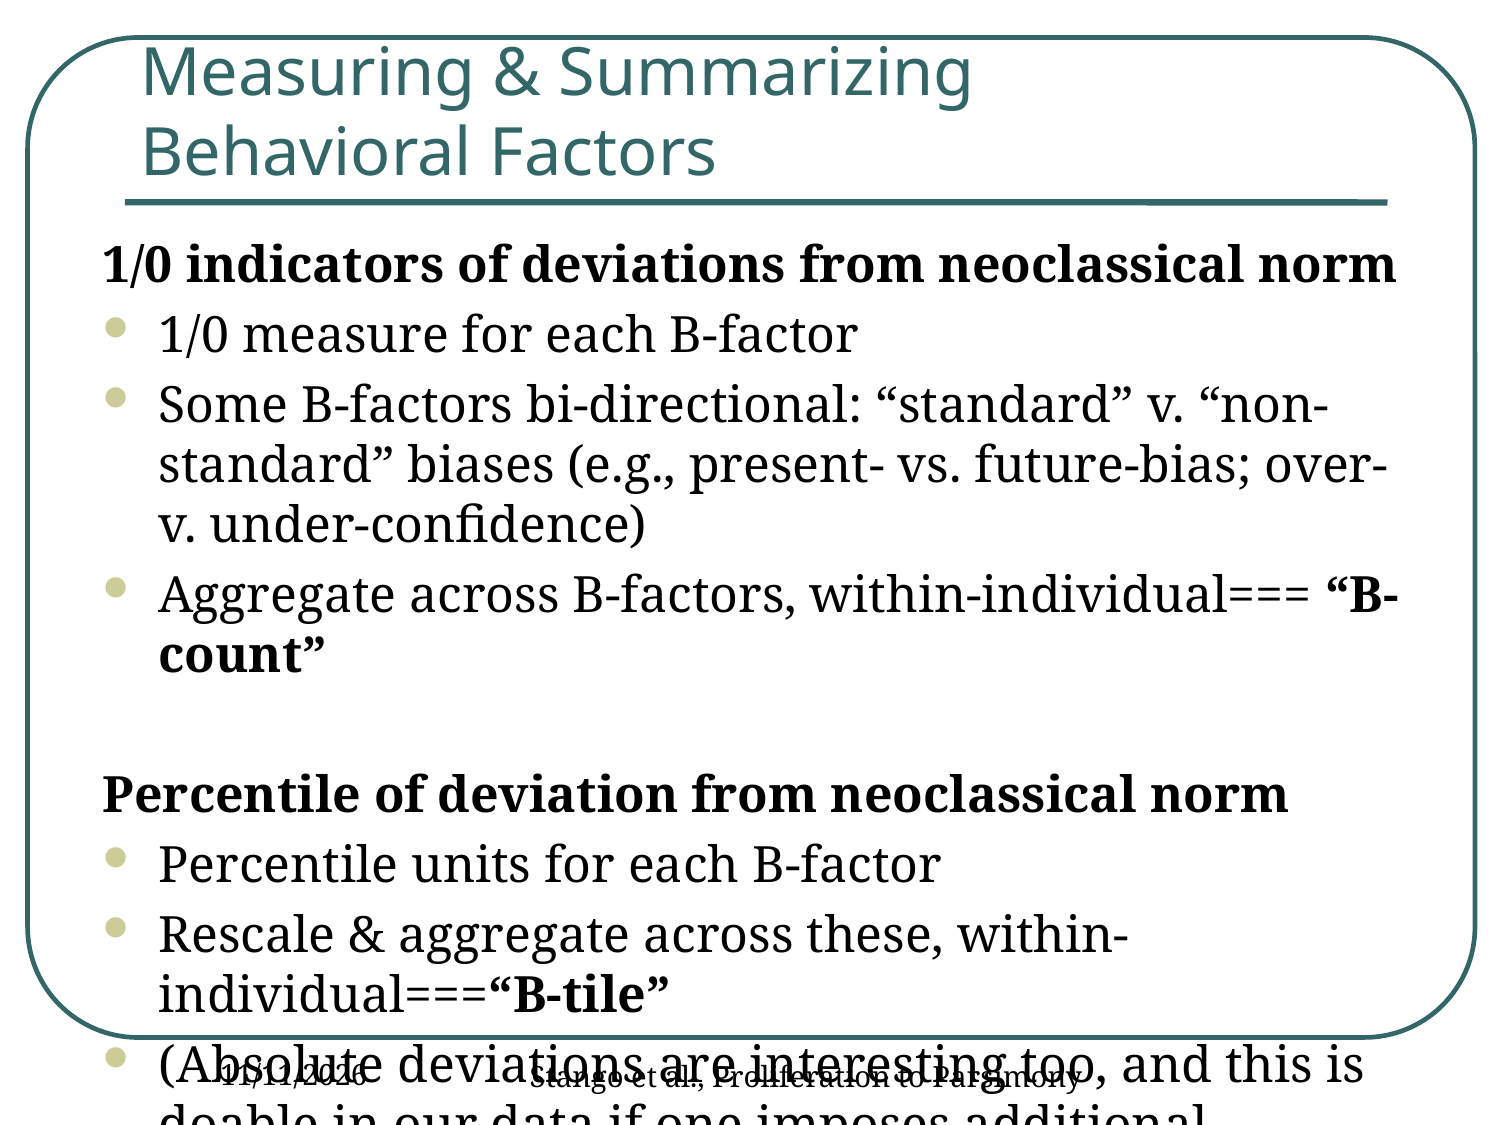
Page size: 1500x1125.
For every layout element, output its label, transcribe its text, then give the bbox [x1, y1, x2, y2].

list 1/0 indicators of deviations from neoclassical norm 1/0 measure for each B-factor Some B-factors bi-directional: “standard” v. “non-standard” biases (e.g., present- vs. future-bias; over- v. under-confidence) Aggregate across B-factors, within-individual=== “B-count” Percentile of deviation from neoclassical norm Percentile units for each B-factor Rescale & aggregate across these, within-individual===“B-tile” (Absolute deviations are interesting too, and this is doable in our data if one imposes additional assumptions) [87, 224, 1438, 1024]
footer Stango et al., Proliferation to Parsimony [512, 1050, 1101, 1125]
title Measuring & Summarizing Behavioral Factors [124, 48, 1388, 197]
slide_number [124, 1048, 463, 1124]
